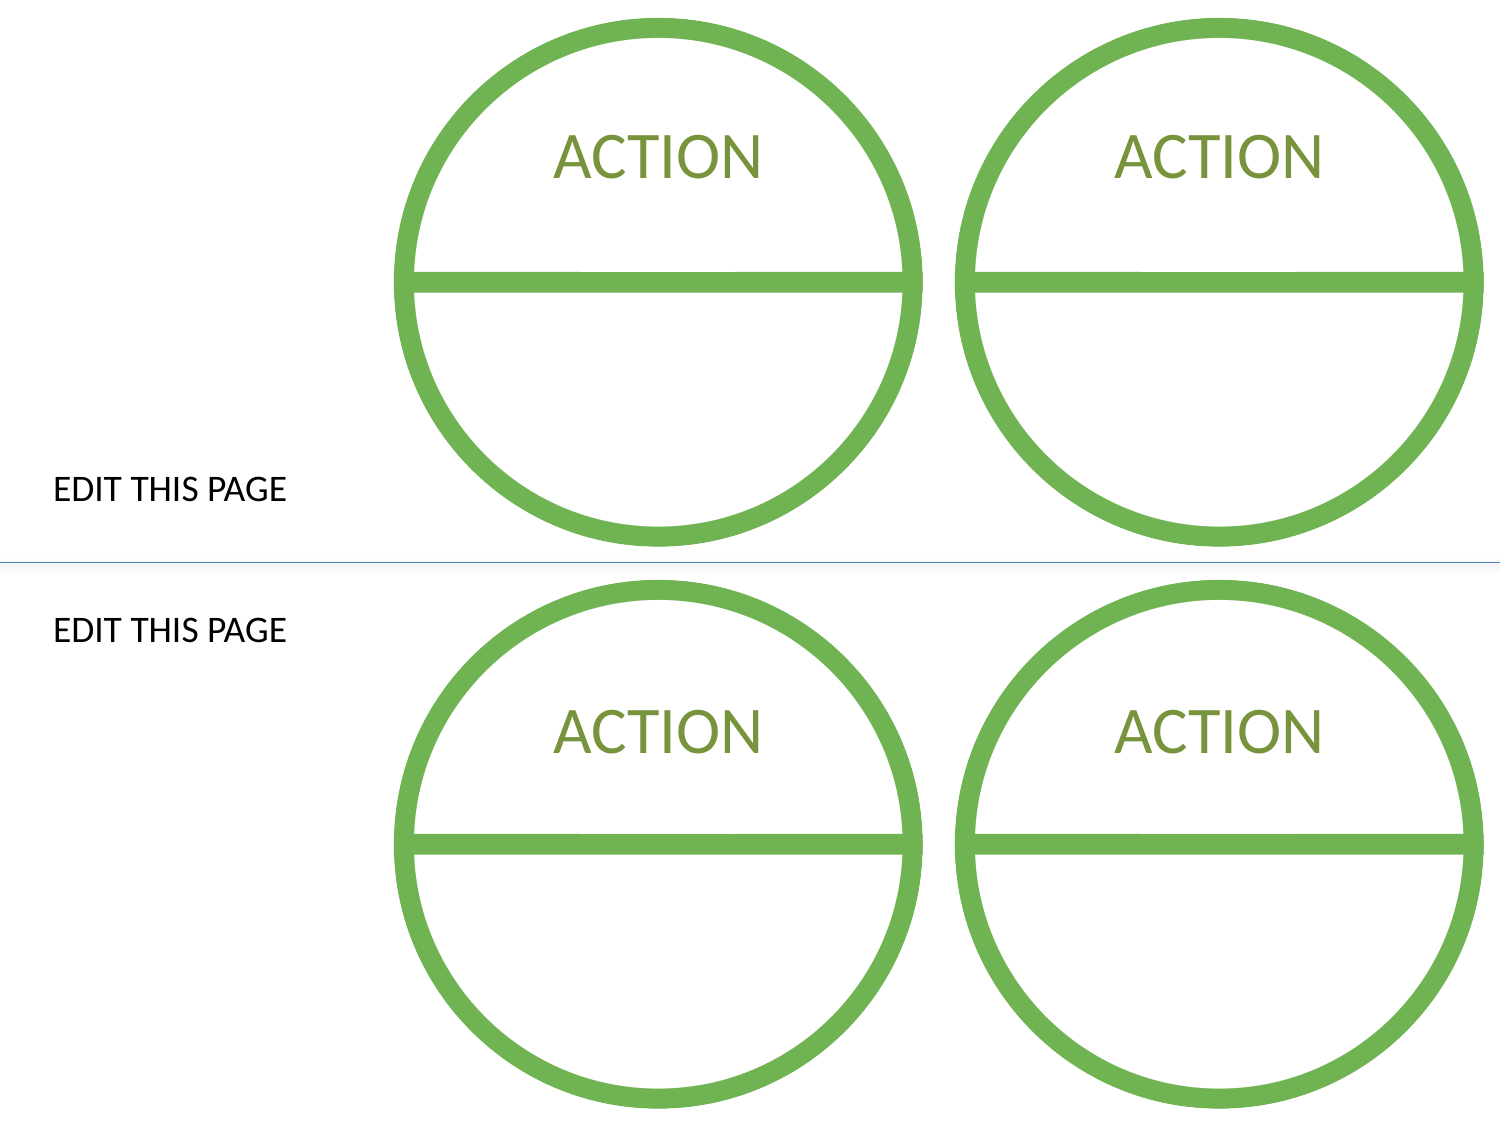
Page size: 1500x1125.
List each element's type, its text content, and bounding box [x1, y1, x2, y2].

text_box EDIT THIS PAGE [38, 456, 303, 517]
text_box EDIT THIS PAGE [38, 597, 303, 657]
picture [377, 1, 1500, 1125]
